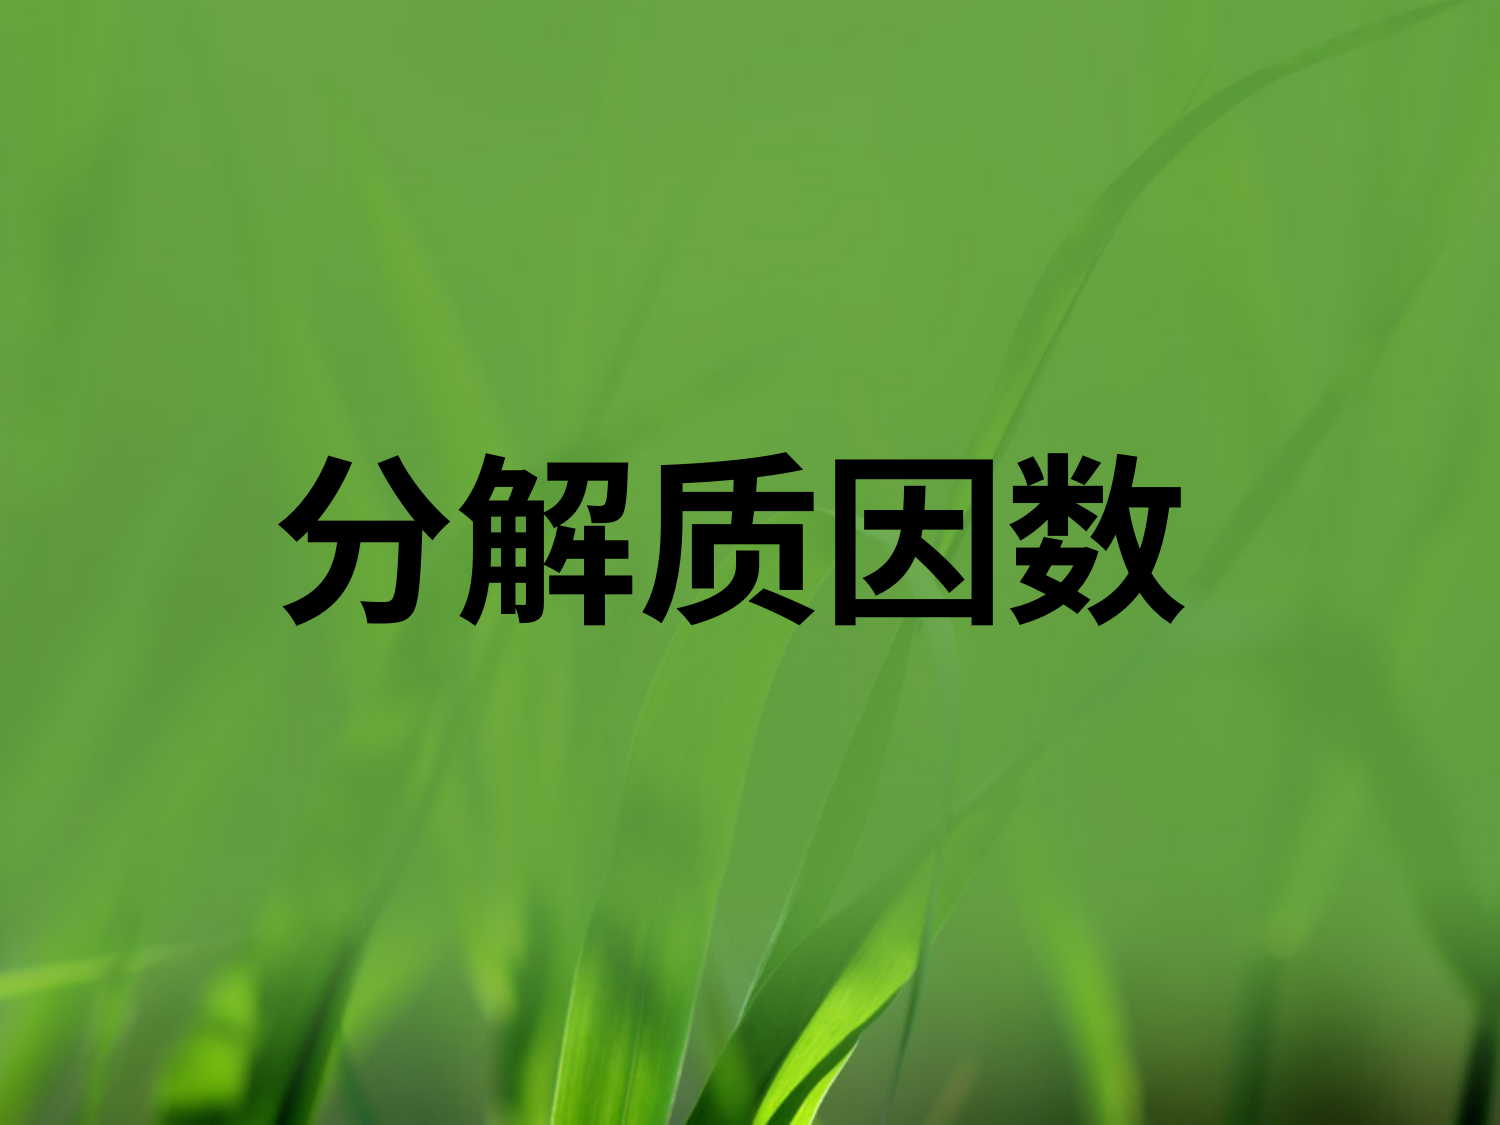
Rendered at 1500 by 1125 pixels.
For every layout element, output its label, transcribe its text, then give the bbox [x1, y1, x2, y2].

text_box 分解质因数 [257, 418, 1231, 654]
picture [0, 0, 1500, 1125]
